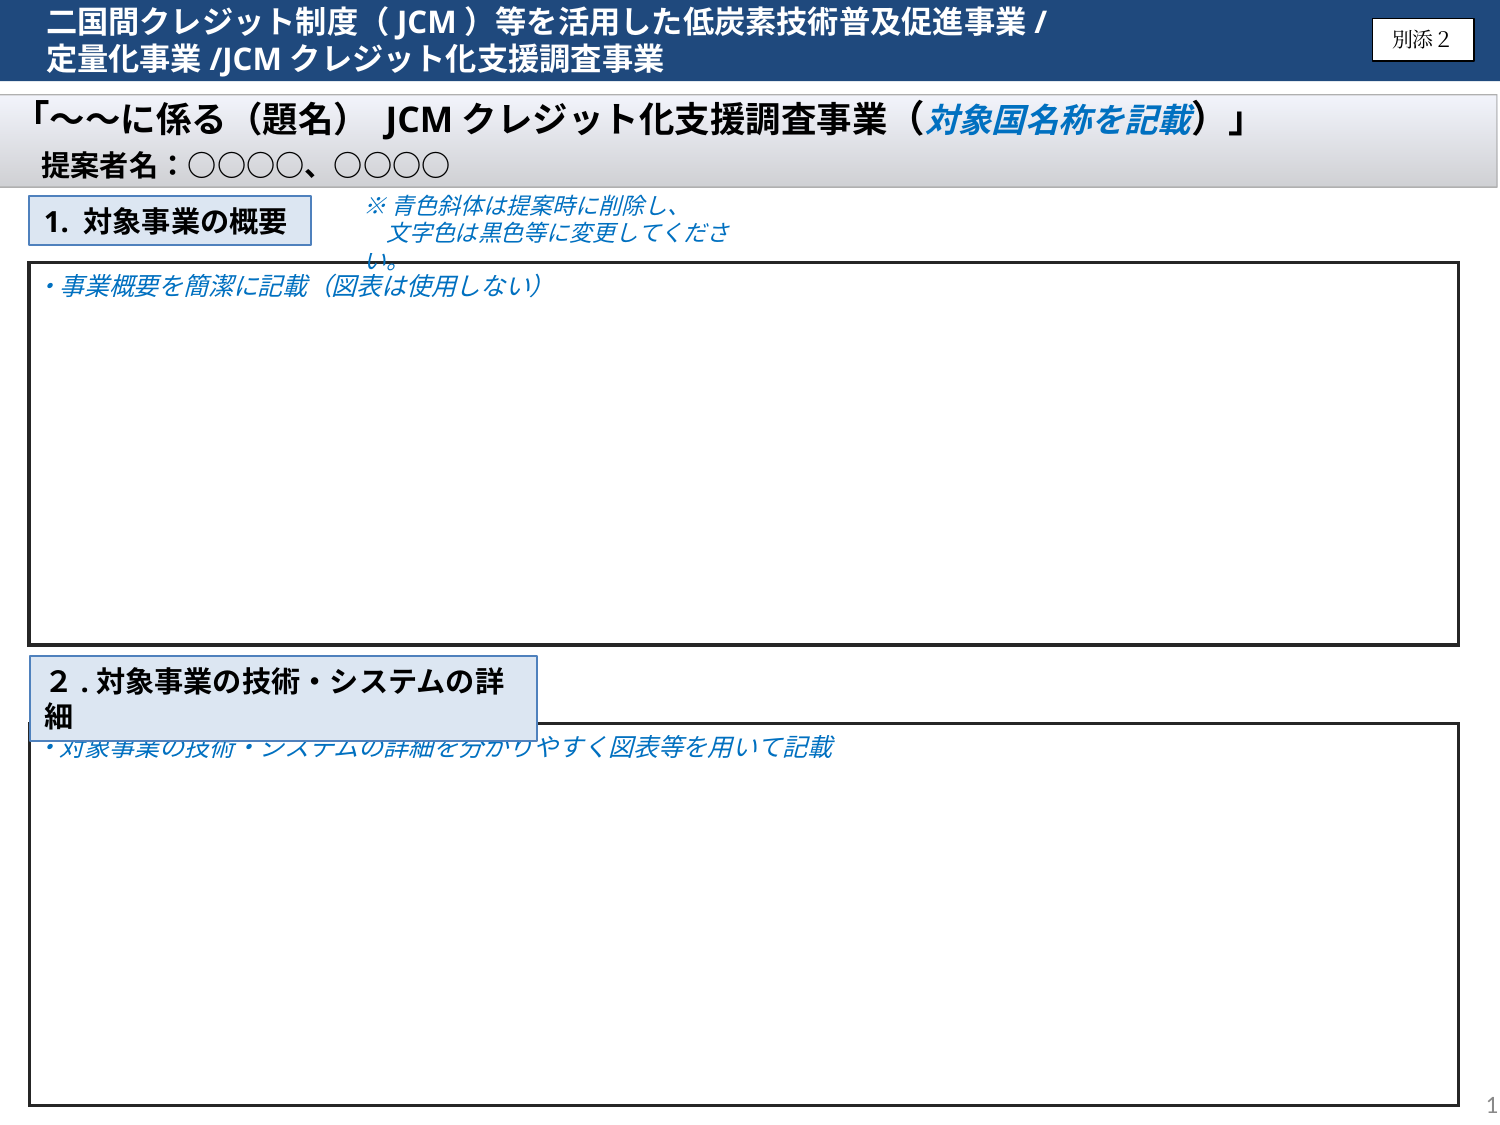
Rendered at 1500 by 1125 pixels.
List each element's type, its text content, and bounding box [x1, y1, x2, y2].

text_box ・対象事業の技術・システムの詳細を分かりやすく図表等を用いて記載 [29, 723, 1459, 1106]
text_box 「～～に係る（題名） JCMクレジット化支援調査事業（対象国名称を記載）」 提案者名：○○○○、○○○○ [0, 94, 1498, 188]
text_box 別添２ [1371, 16, 1476, 63]
text_box ２.対象事業の技術・システムの詳細 [29, 656, 538, 742]
text_box ・事業概要を簡潔に記載（図表は使用しない） [28, 262, 1459, 646]
text_box ※青色斜体は提案時に削除し、 文字色は黒色等に変更してください。 [348, 183, 750, 282]
text_box 1. 対象事業の概要 [29, 195, 312, 246]
text_box 1 [1163, 1073, 1500, 1125]
text_box 二国間クレジット制度（JCM）等を活用した低炭素技術普及促進事業/ 定量化事業/JCMクレジット化支援調査事業 [0, 0, 1500, 82]
